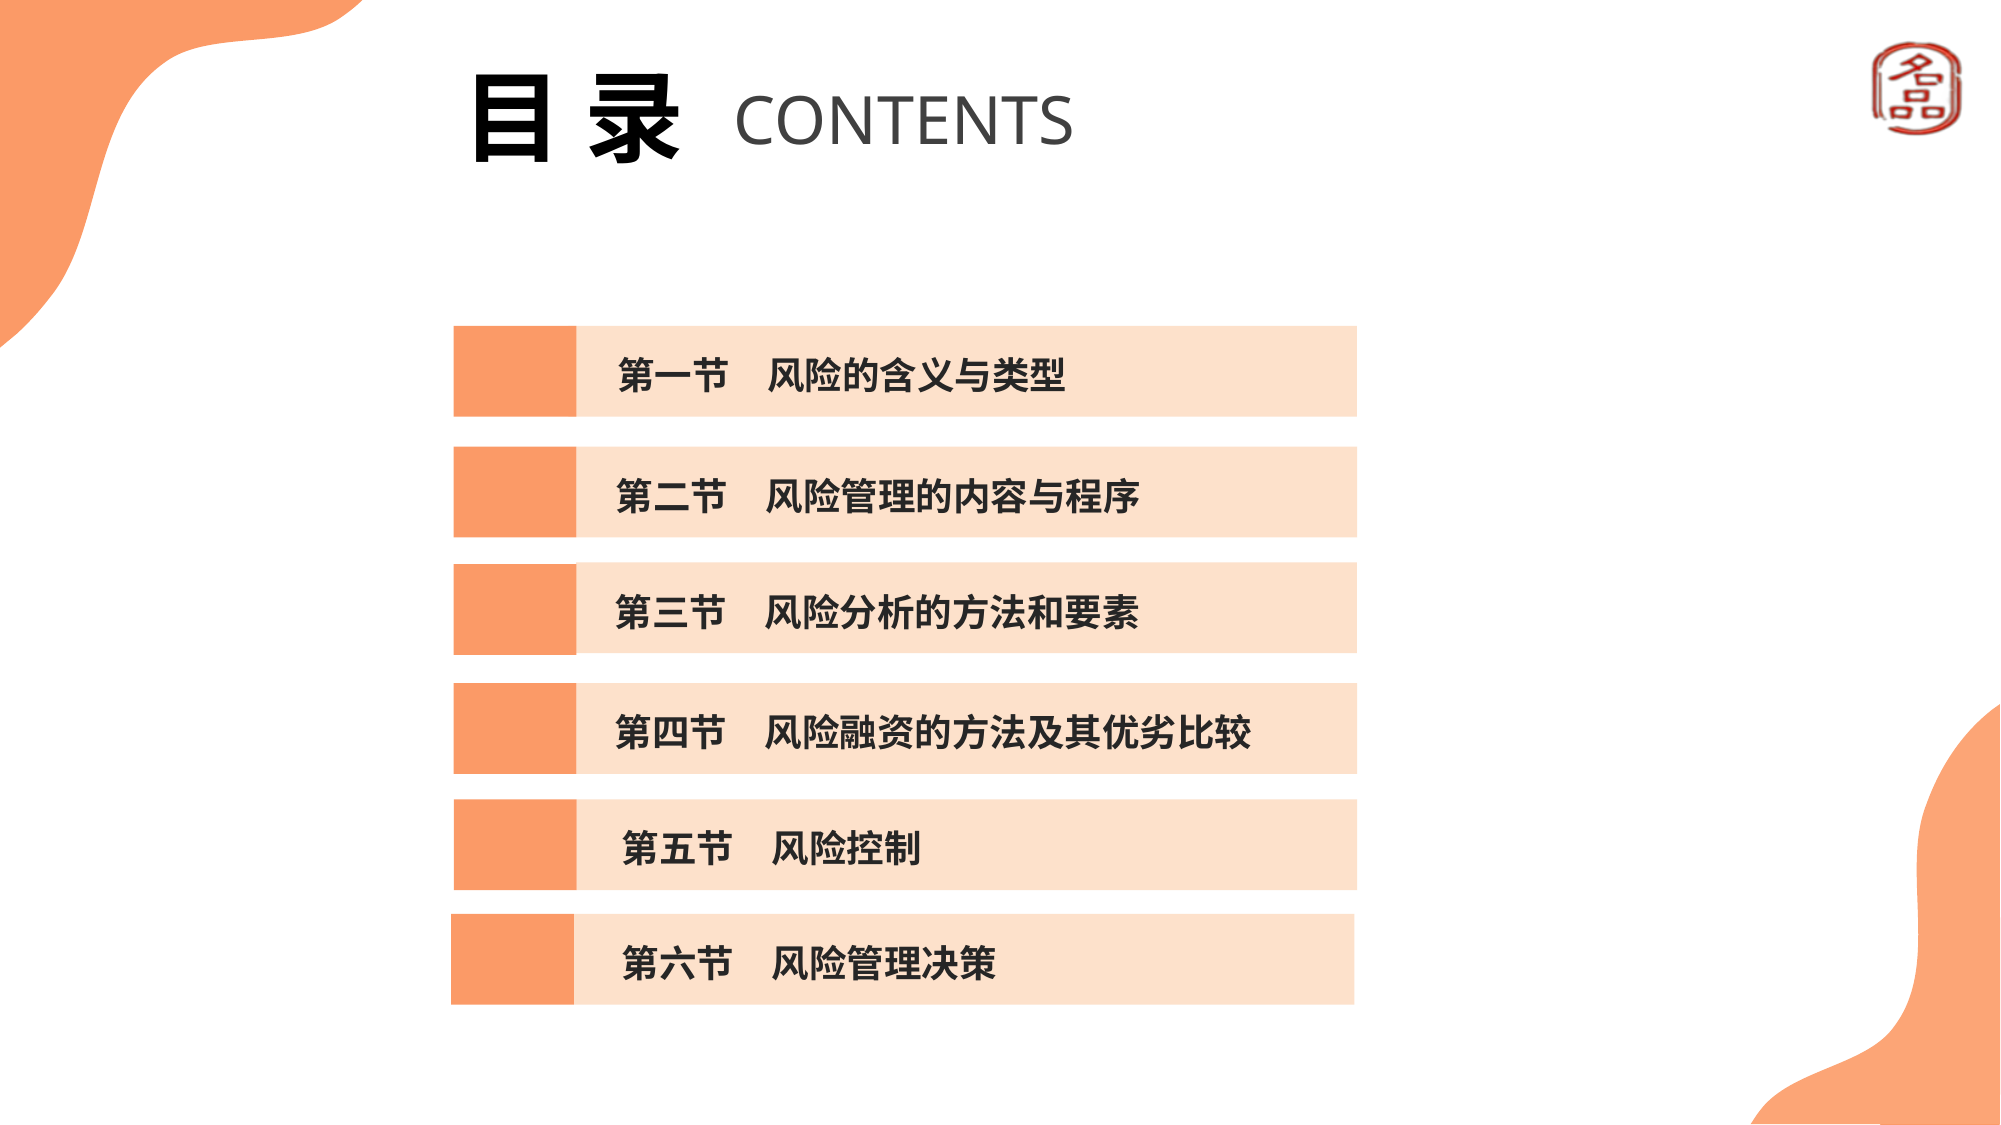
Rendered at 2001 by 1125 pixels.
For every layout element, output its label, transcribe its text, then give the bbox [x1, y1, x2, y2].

text_box CONTENTS [677, 86, 1133, 149]
text_box [0, 0, 363, 348]
text_box 目 录 [447, 46, 799, 182]
picture [1861, 10, 1990, 147]
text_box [451, 325, 1358, 1005]
text_box [1750, 704, 2000, 1125]
